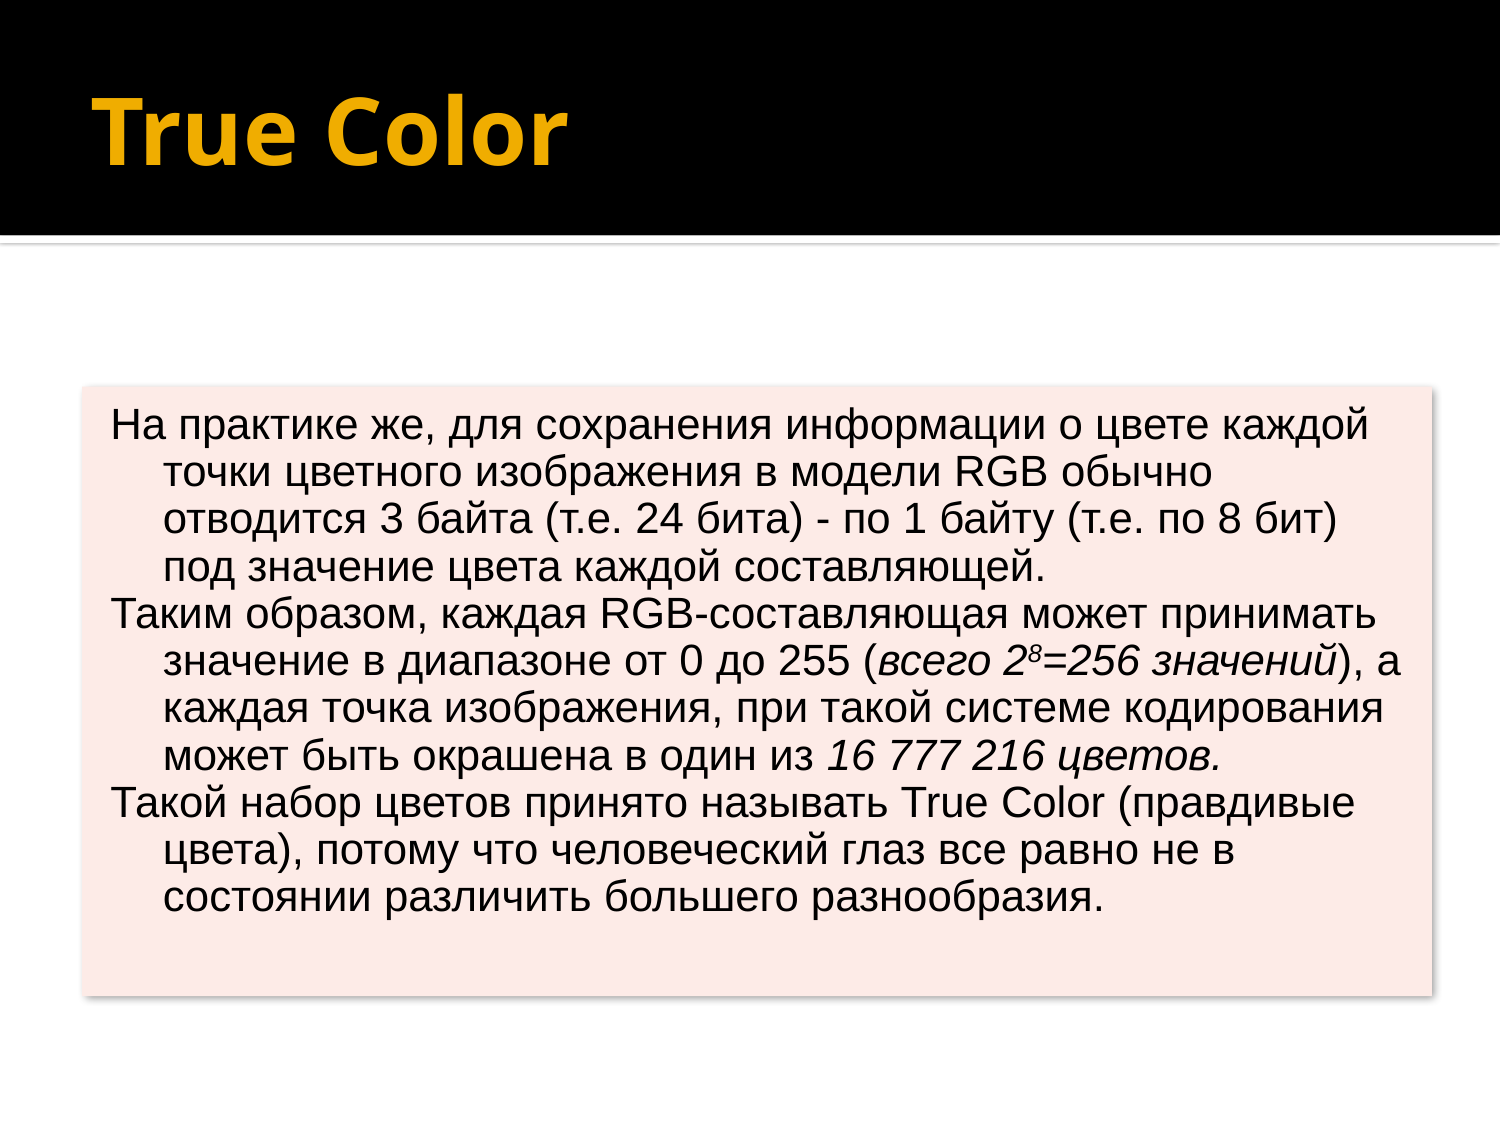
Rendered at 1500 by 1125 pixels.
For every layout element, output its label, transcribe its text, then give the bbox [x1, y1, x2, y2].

list На практике же, для сохранения информации о цвете каждой точки цветного изображения в модели RGB обычно отводится 3 байта (т.е. 24 бита) - по 1 байту (т.е. по 8 бит) под значение цвета каждой составляющей. Таким образом, каждая RGB-составляющая может принимать значение в диапазоне от 0 до 255 (всего 28=256 значений), а каждая точка изображения, при такой системе кодирования может быть окрашена в один из 16 777 216 цветов. Такой набор цветов принято называть True Color (правдивые цвета), потому что человеческий глаз все равно не в состоянии различить большего разнообразия. [82, 386, 1432, 997]
title True Color [75, 25, 1425, 231]
